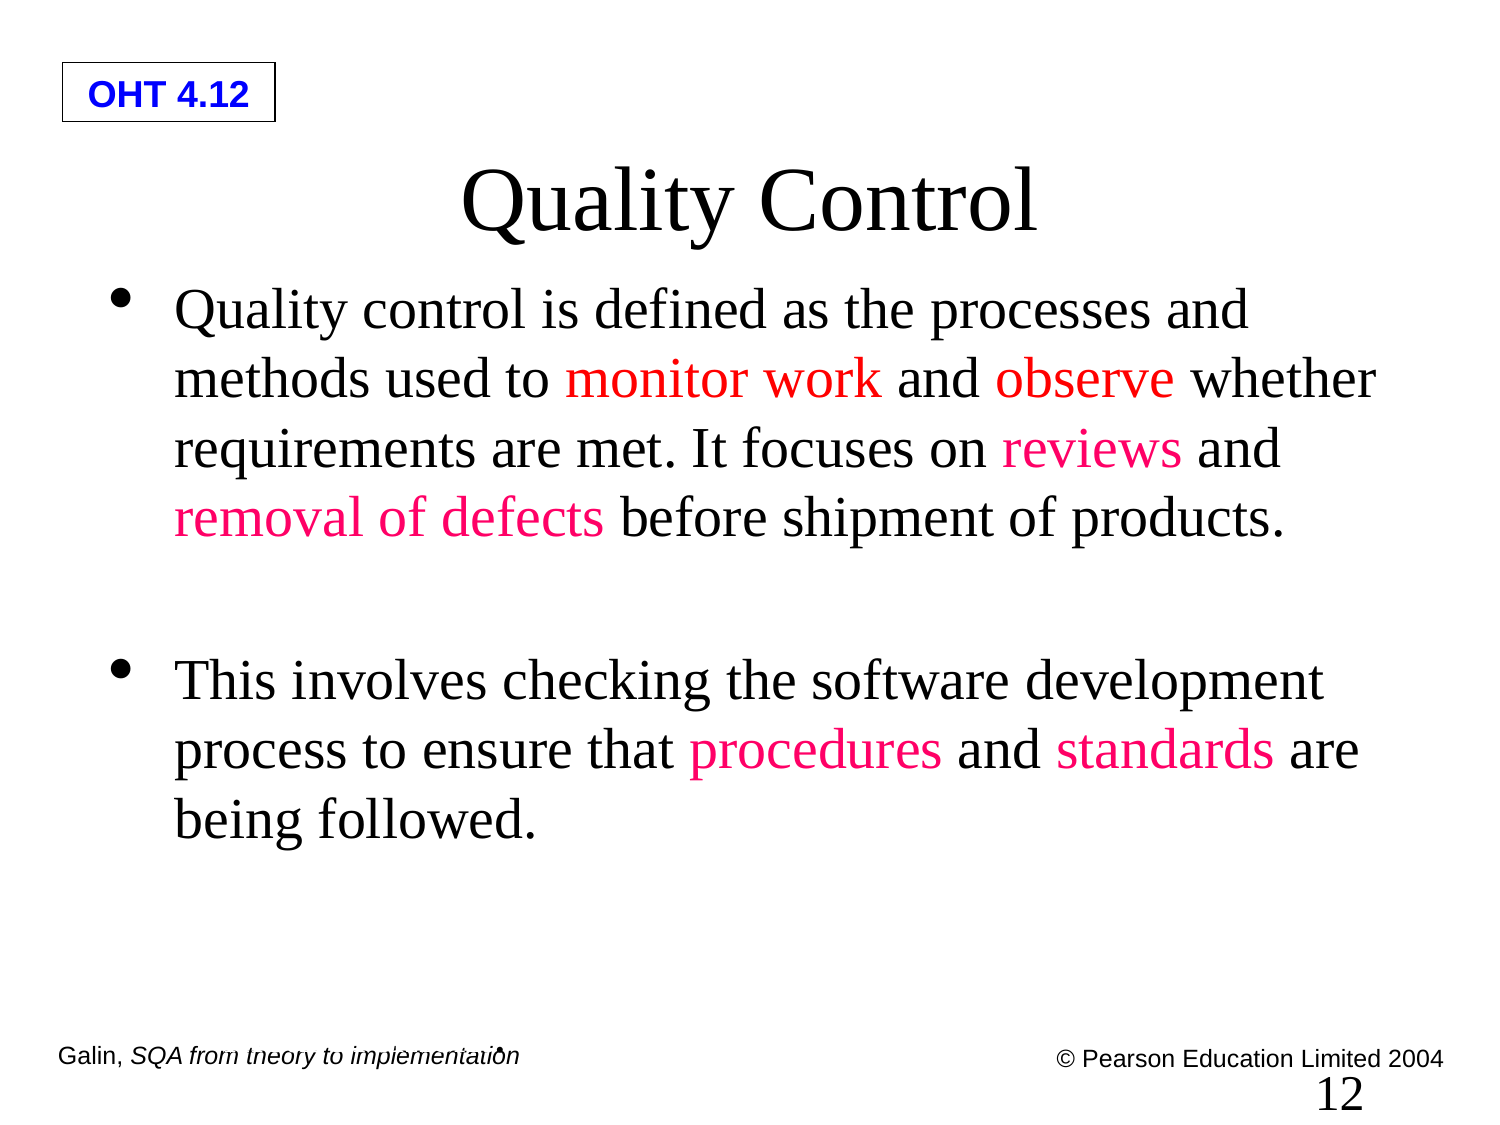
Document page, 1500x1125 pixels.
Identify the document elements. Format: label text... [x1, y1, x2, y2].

title Quality Control [112, 99, 1388, 262]
slide_number 12 [1299, 1052, 1425, 1113]
list Quality control is defined as the processes and methods used to monitor work and observe whether requirements are met. It focuses on reviews and removal of defects before shipment of products. This involves checking the software development process to ensure that procedures and standards are being followed. Automated software assessment and software measurement. [74, 262, 1426, 1088]
